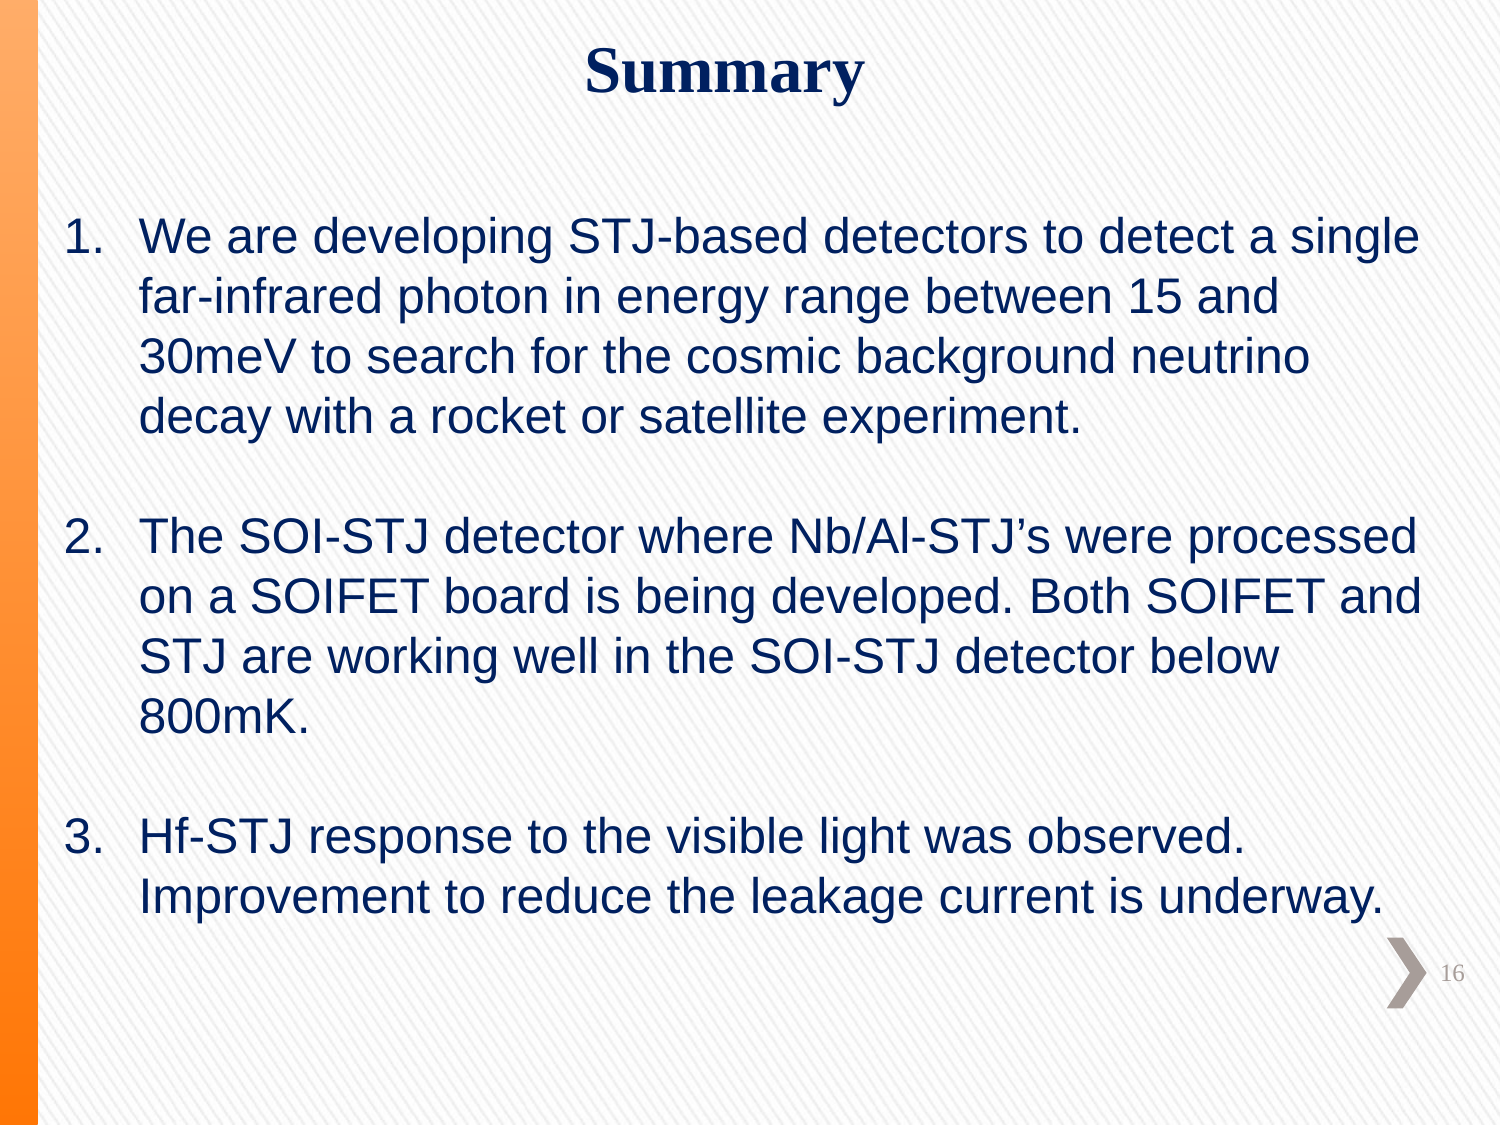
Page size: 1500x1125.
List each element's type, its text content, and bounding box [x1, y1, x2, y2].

picture [37, 0, 1500, 1125]
slide_number 16 [1425, 941, 1488, 1002]
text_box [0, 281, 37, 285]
text_box We are developing STJ-based detectors to detect a single far-infrared photon in energy range between 15 and 30meV to search for the cosmic background neutrino decay with a rocket or satellite experiment. The SOI-STJ detector where Nb/Al-STJ’s were processed on a SOIFET board is being developed. Both SOIFET and STJ are working well in the SOI-STJ detector below 800mK. Hf-STJ response to the visible light was observed. Improvement to reduce the leakage current is underway. [48, 196, 1461, 991]
title Summary [324, 24, 1125, 114]
